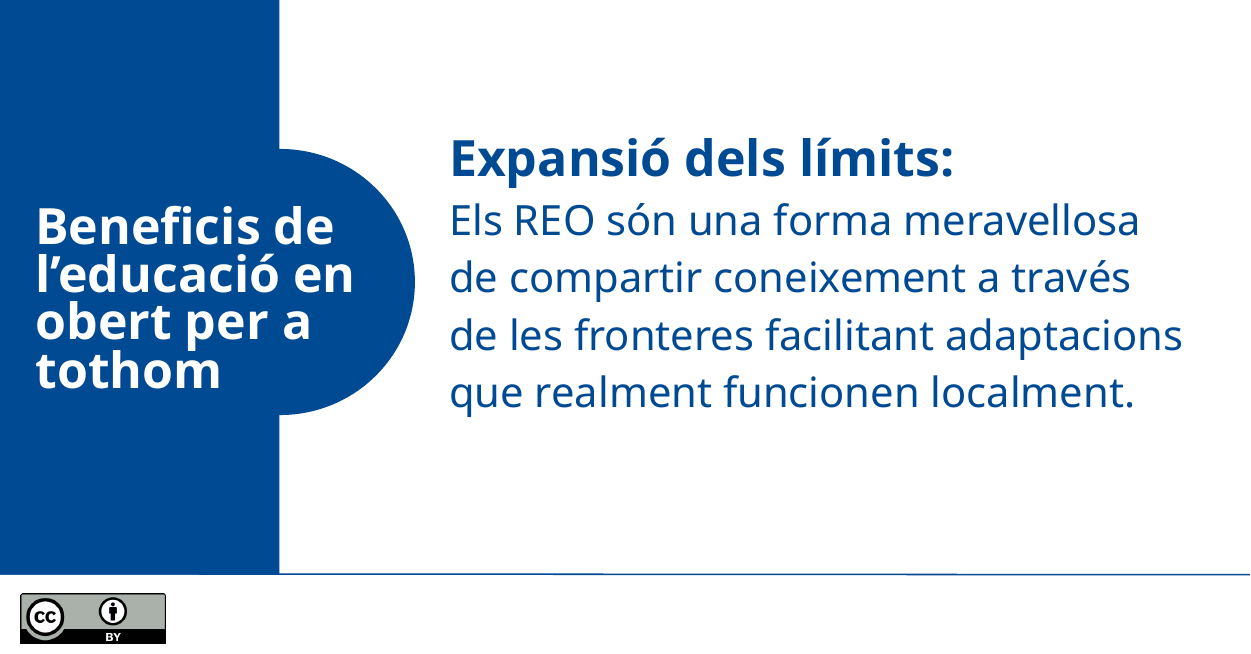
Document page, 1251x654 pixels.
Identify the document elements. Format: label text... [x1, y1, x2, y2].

text_box [0, 0, 280, 573]
text_box [183, 148, 378, 190]
text_box Expansió dels límits: Els REO són una forma meravellosa de compartir coneixement a través de les fronteres facilitant adaptacions que realment funcionen localment. [434, 101, 1204, 431]
text_box [0, 582, 1250, 654]
text_box Beneficis de l’educació en obert per a tothom [20, 190, 390, 413]
text_box [390, 204, 415, 360]
picture [20, 592, 166, 645]
